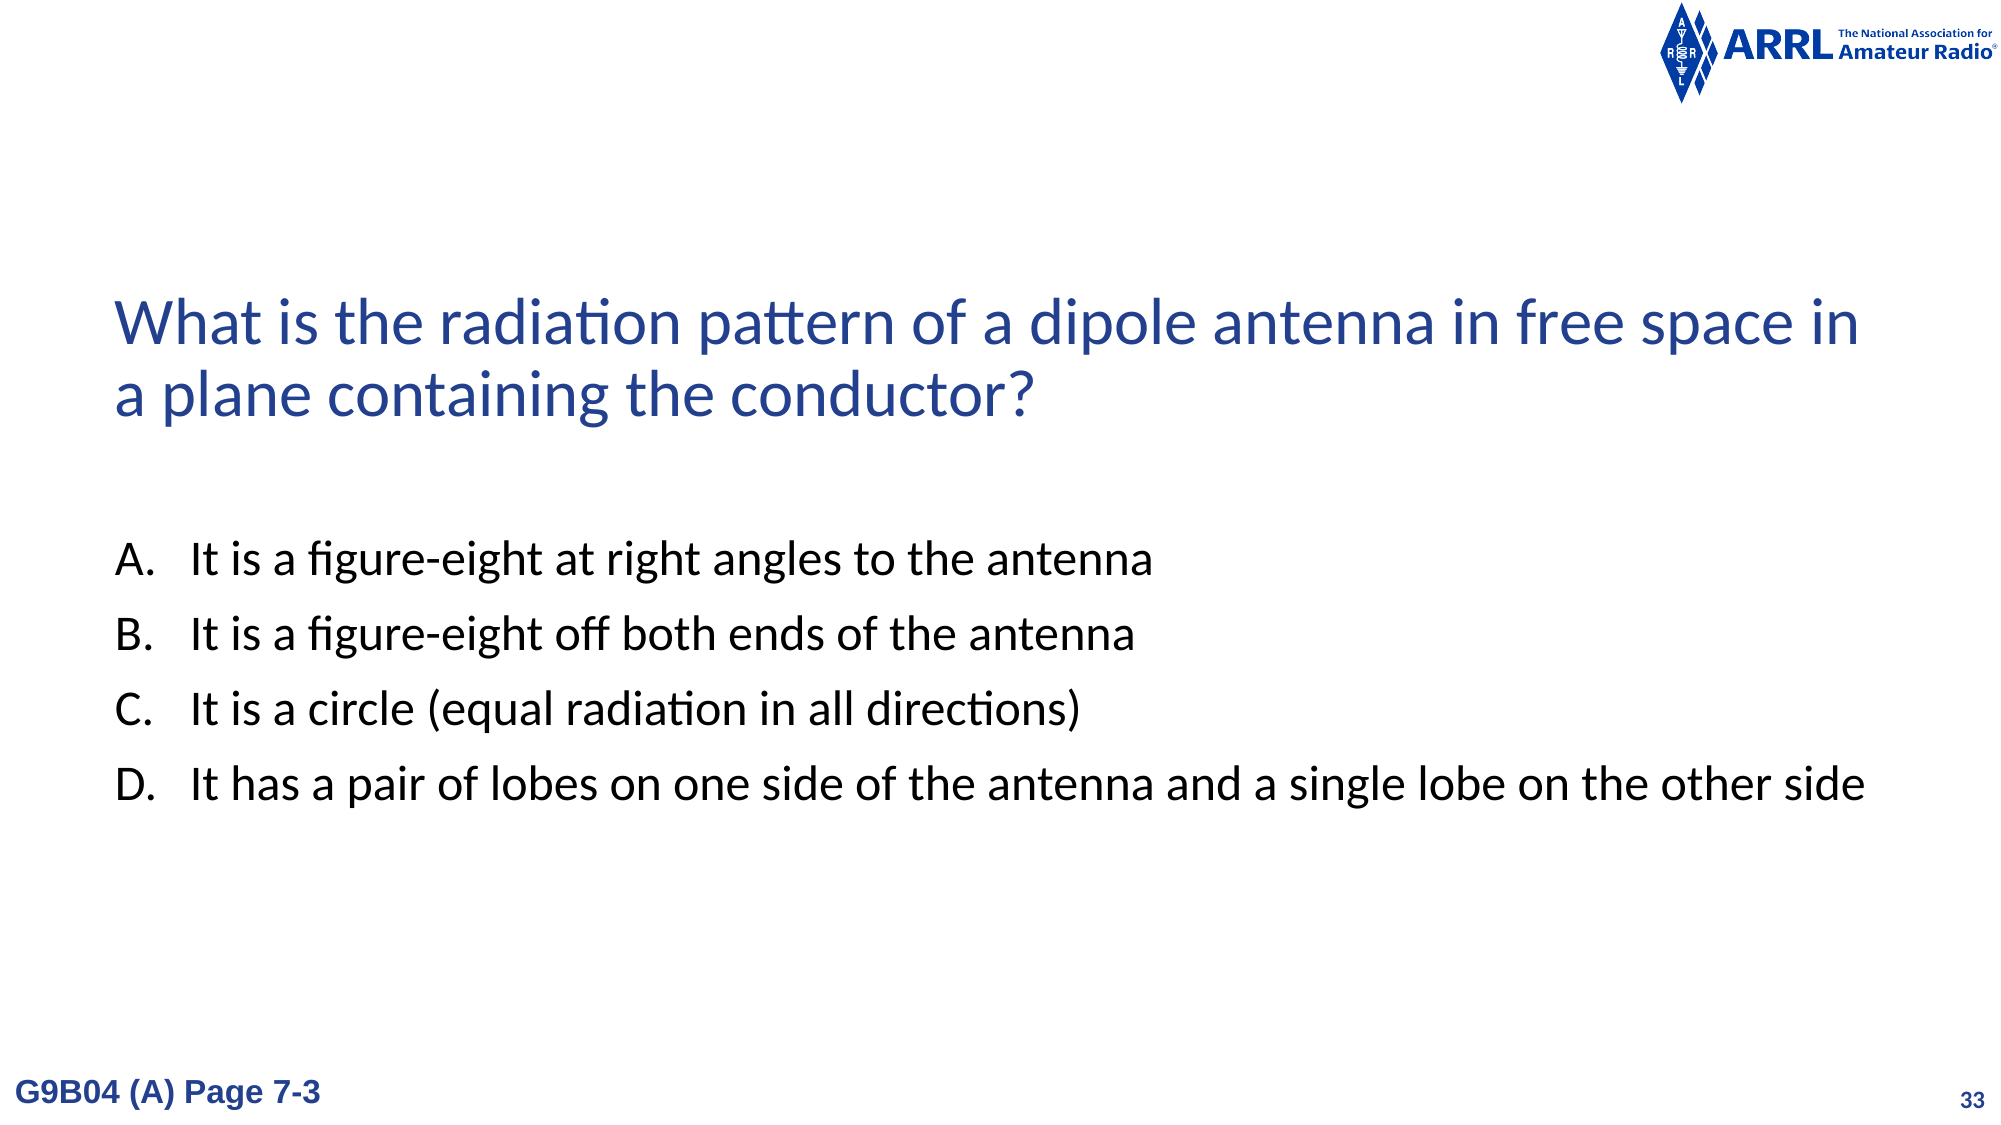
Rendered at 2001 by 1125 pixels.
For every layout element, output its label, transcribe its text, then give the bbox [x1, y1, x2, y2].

text_box G9B04 (A) Page 7-3 [0, 1062, 1313, 1118]
text_box 33 [1875, 1076, 2000, 1121]
list It is a figure-eight at right angles to the antenna It is a figure-eight off both ends of the antenna It is a circle (equal radiation in all directions) It has a pair of lobes on one side of the antenna and a single lobe on the other side [99, 525, 1900, 1005]
picture [1658, 0, 1999, 106]
title What is the radiation pattern of a dipole antenna in free space in a plane containing the conductor? [99, 249, 1900, 468]
